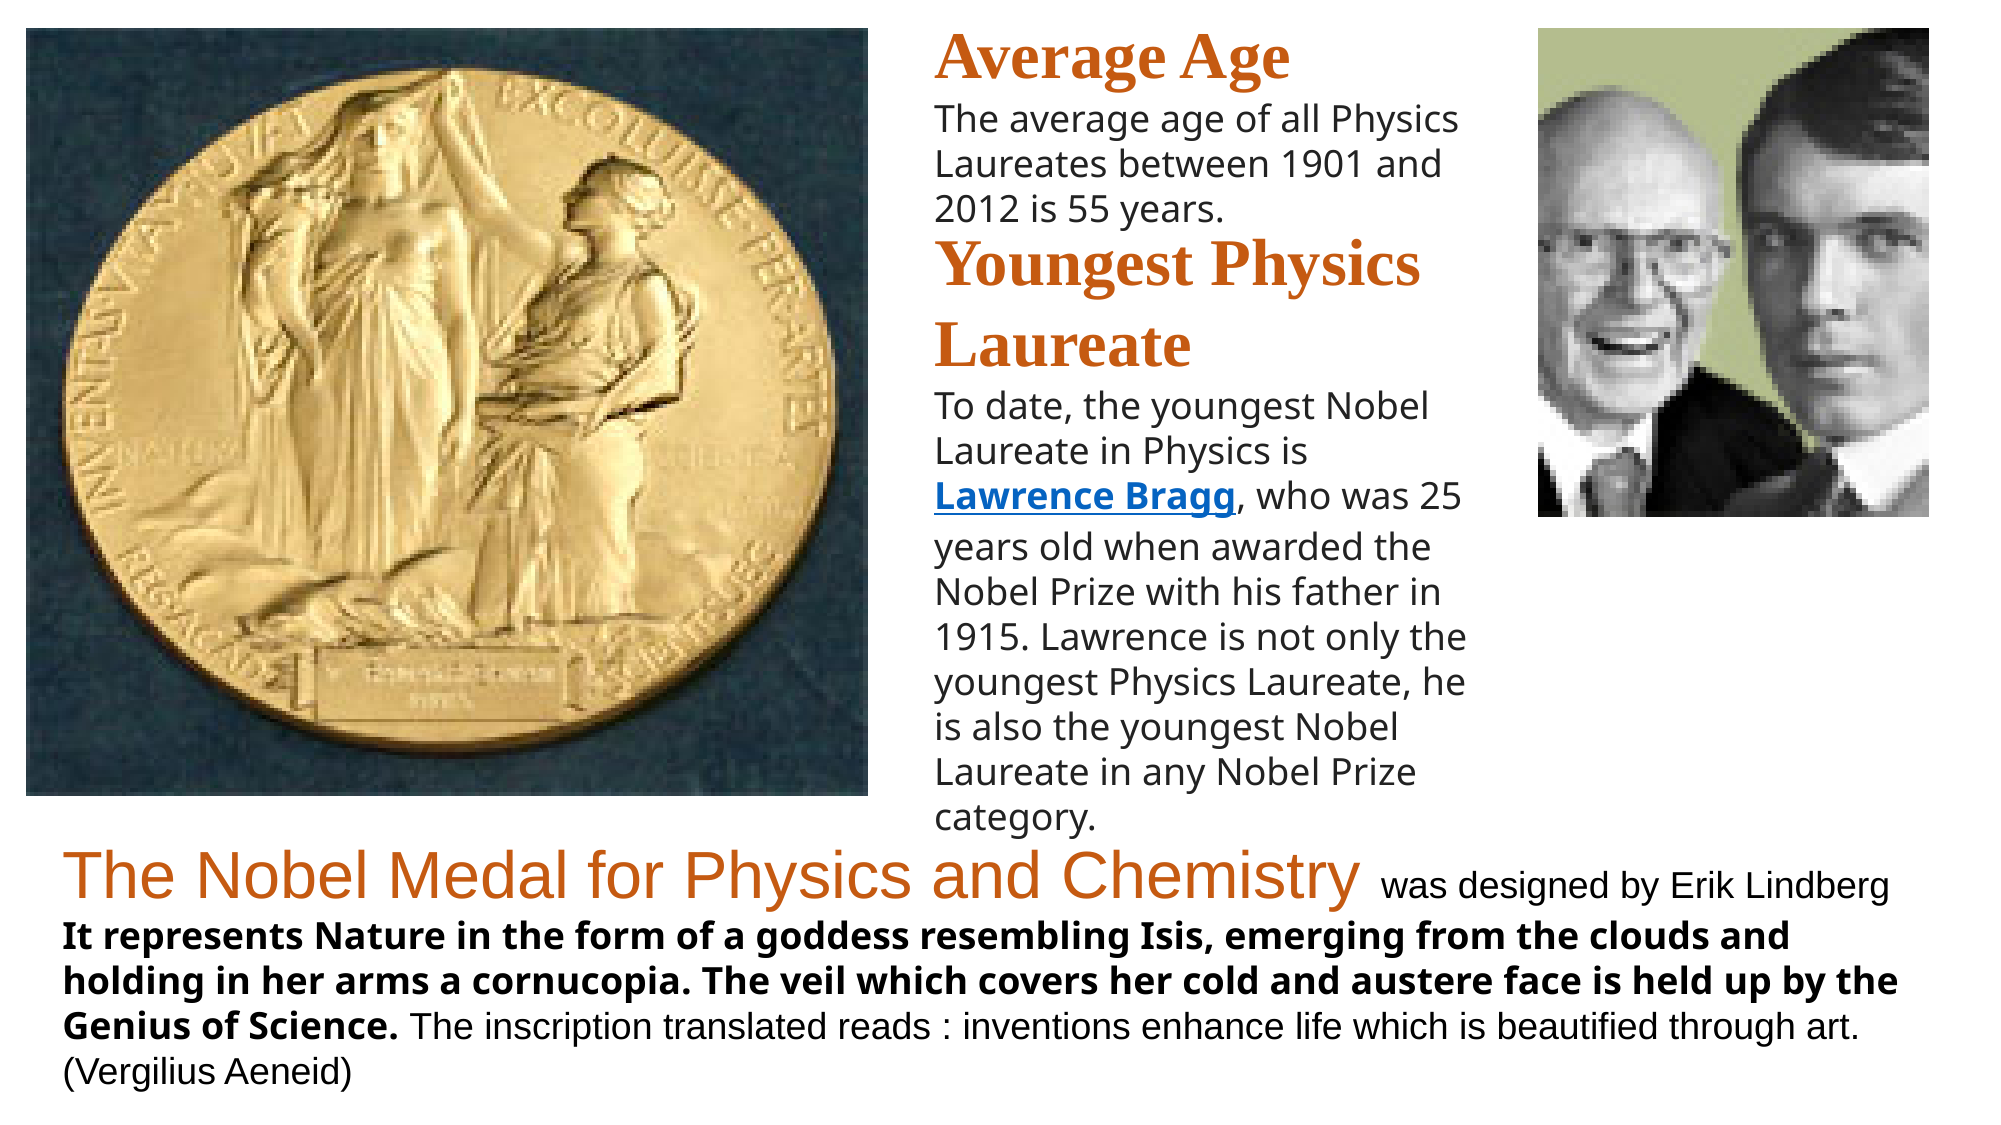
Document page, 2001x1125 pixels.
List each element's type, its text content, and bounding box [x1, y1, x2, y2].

picture [26, 28, 868, 796]
text_box The Nobel Medal for Physics and Chemistry was designed by Erik Lindberg It represents Nature in the form of a goddess resembling Isis, emerging from the clouds and holding in her arms a cornucopia. The veil which covers her cold and austere face is held up by the Genius of Science. The inscription translated reads : inventions enhance life which is beautified through art. (Vergilius Aeneid) [47, 689, 1961, 1125]
text_box Youngest Physics Laureate To date, the youngest Nobel Laureate in Physics is Lawrence Bragg, who was 25 years old when awarded the Nobel Prize with his father in 1915. Lawrence is not only the youngest Physics Laureate, he is also the youngest Nobel Laureate in any Nobel Prize category. [919, 261, 1500, 689]
picture [1538, 28, 1929, 518]
text_box Average Age The average age of all Physics Laureates between 1901 and 2012 is 55 years. [919, 54, 1500, 237]
